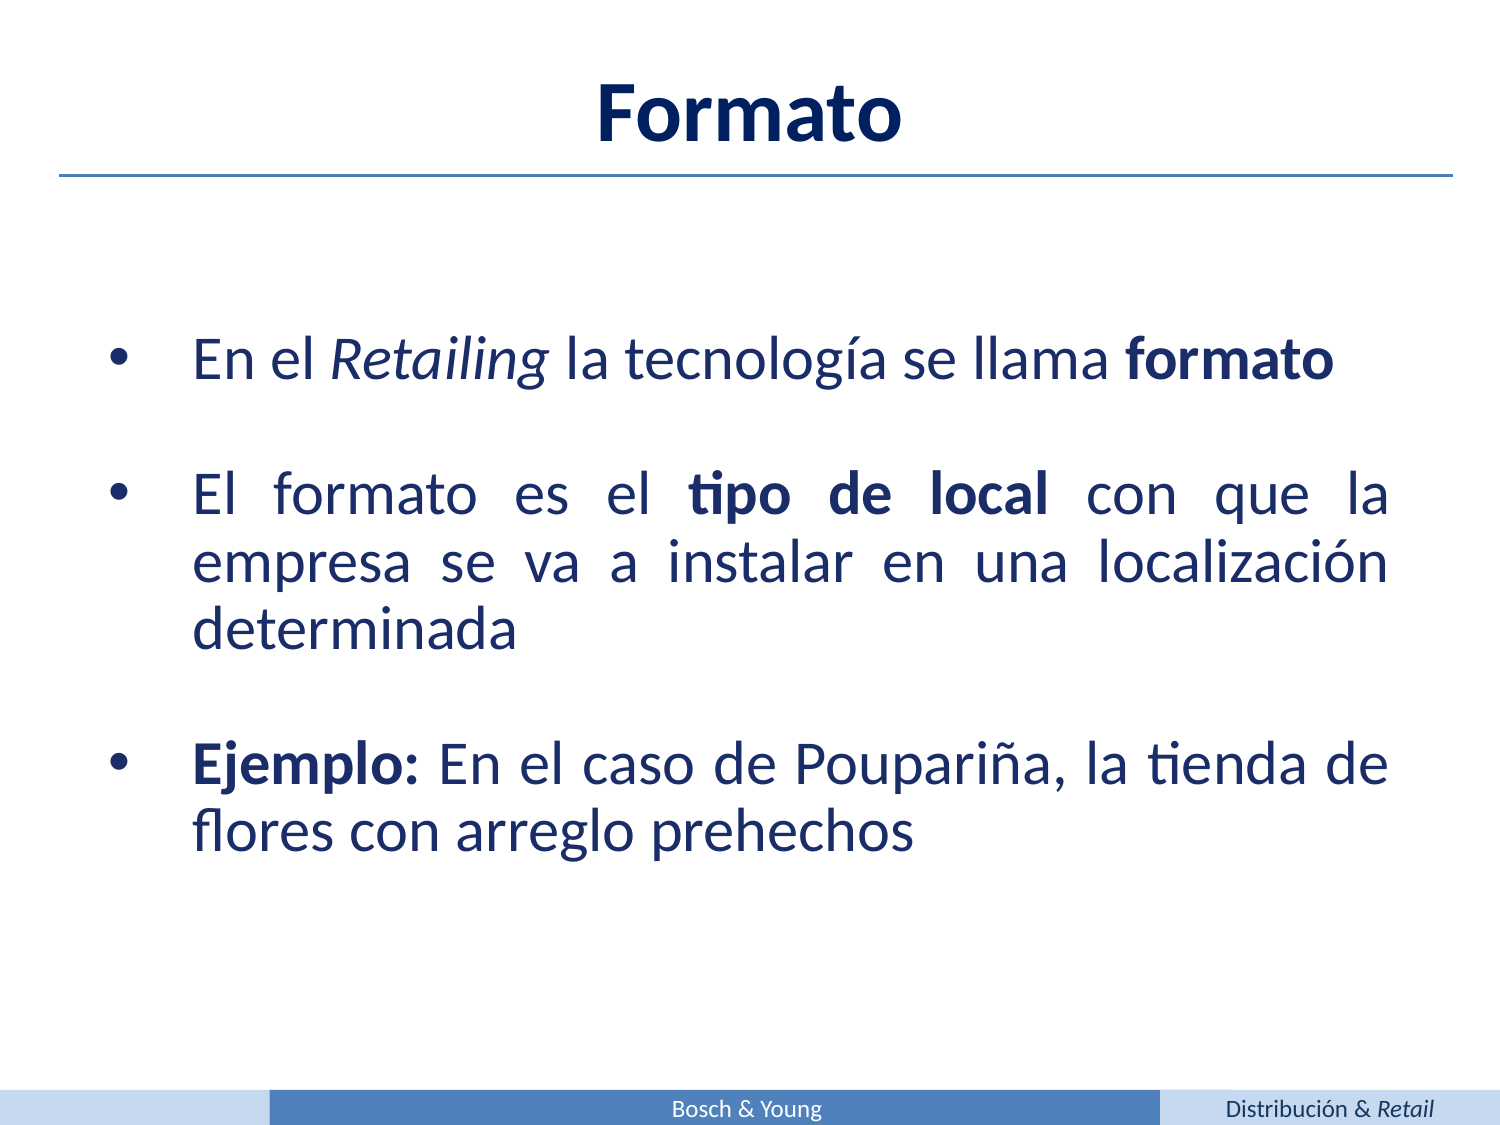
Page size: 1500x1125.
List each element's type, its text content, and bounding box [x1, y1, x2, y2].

text_box [0, 1088, 272, 1125]
text_box Distribución & Retail [1158, 1088, 1500, 1125]
text_box En el Retailing la tecnología se llama formato El formato es el tipo de local con que la empresa se va a instalar en una localización determinada Ejemplo: En el caso de Poupariña, la tienda de flores con arreglo prehechos [93, 318, 1407, 873]
text_box Bosch & Young [272, 1088, 1158, 1125]
text_box Formato [35, 46, 1465, 167]
